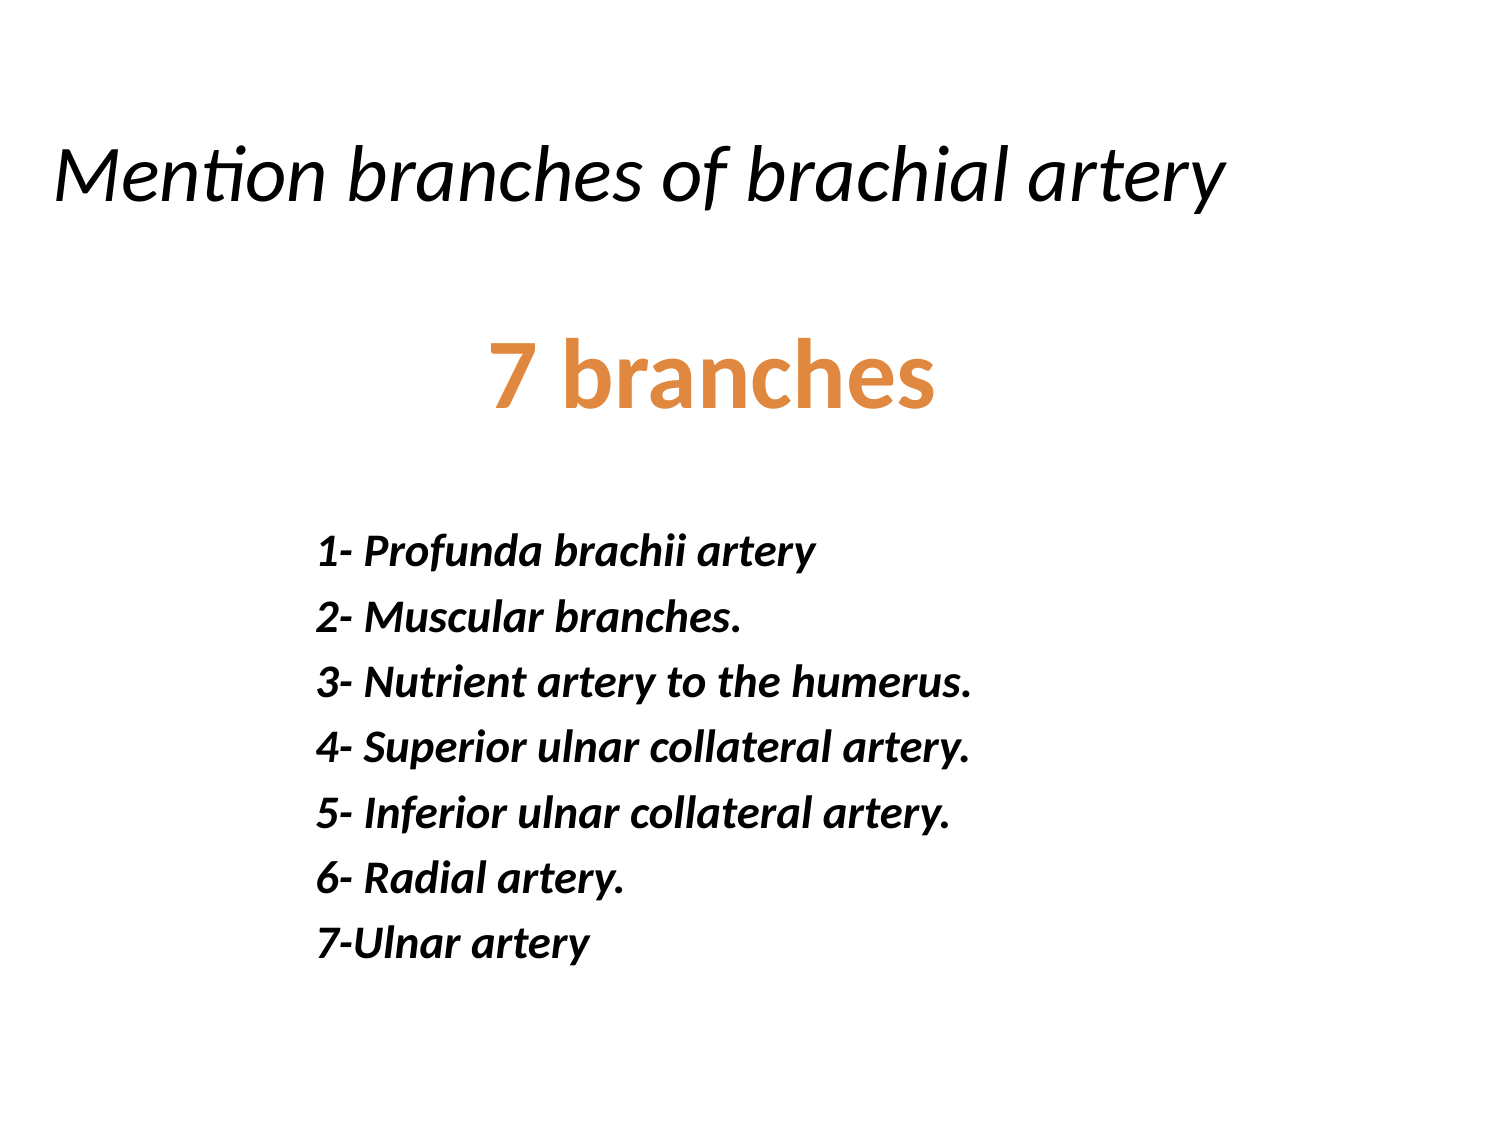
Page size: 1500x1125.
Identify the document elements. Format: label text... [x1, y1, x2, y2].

title Mention branches of brachial artery [37, 75, 1388, 263]
list 1- Profunda brachii artery 2- Muscular branches. 3- Nutrient artery to the humerus. 4- Superior ulnar collateral artery. 5- Inferior ulnar collateral artery. 6- Radial artery. 7-Ulnar artery [300, 512, 1138, 976]
list 7 branches [37, 275, 1388, 463]
